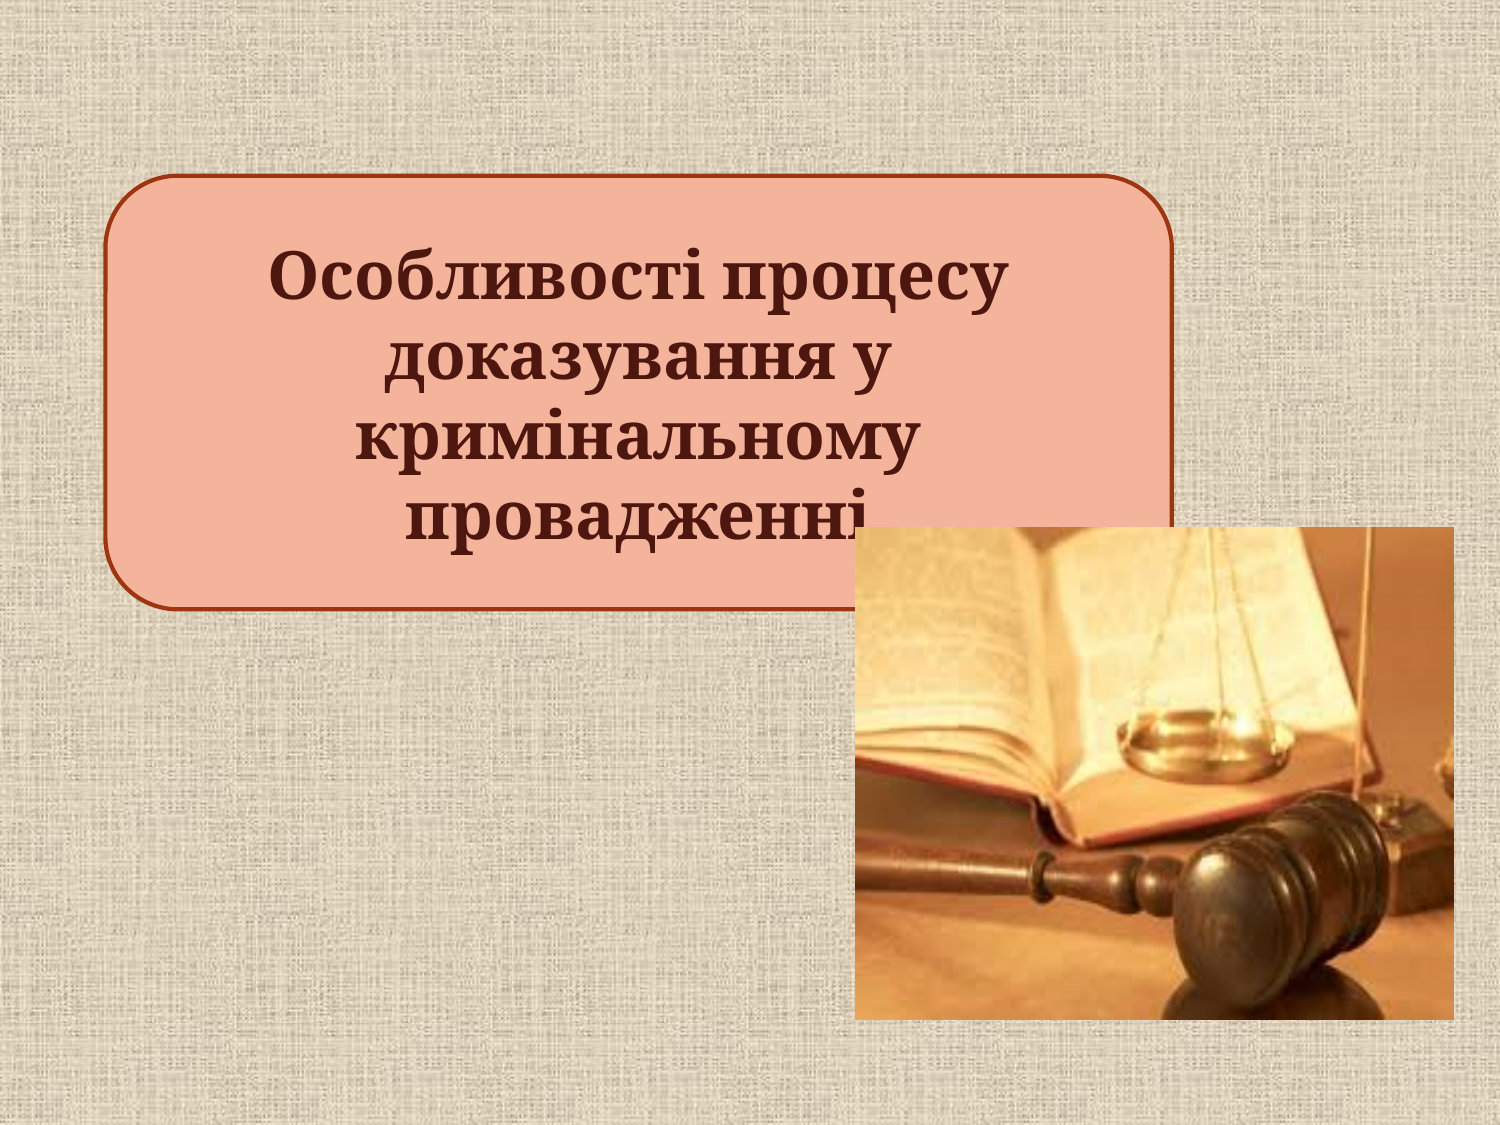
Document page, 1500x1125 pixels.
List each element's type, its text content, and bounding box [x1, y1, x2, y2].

picture [0, 0, 1500, 1125]
text_box Особливості процесу доказування у кримінальному провадженні [103, 173, 1174, 612]
